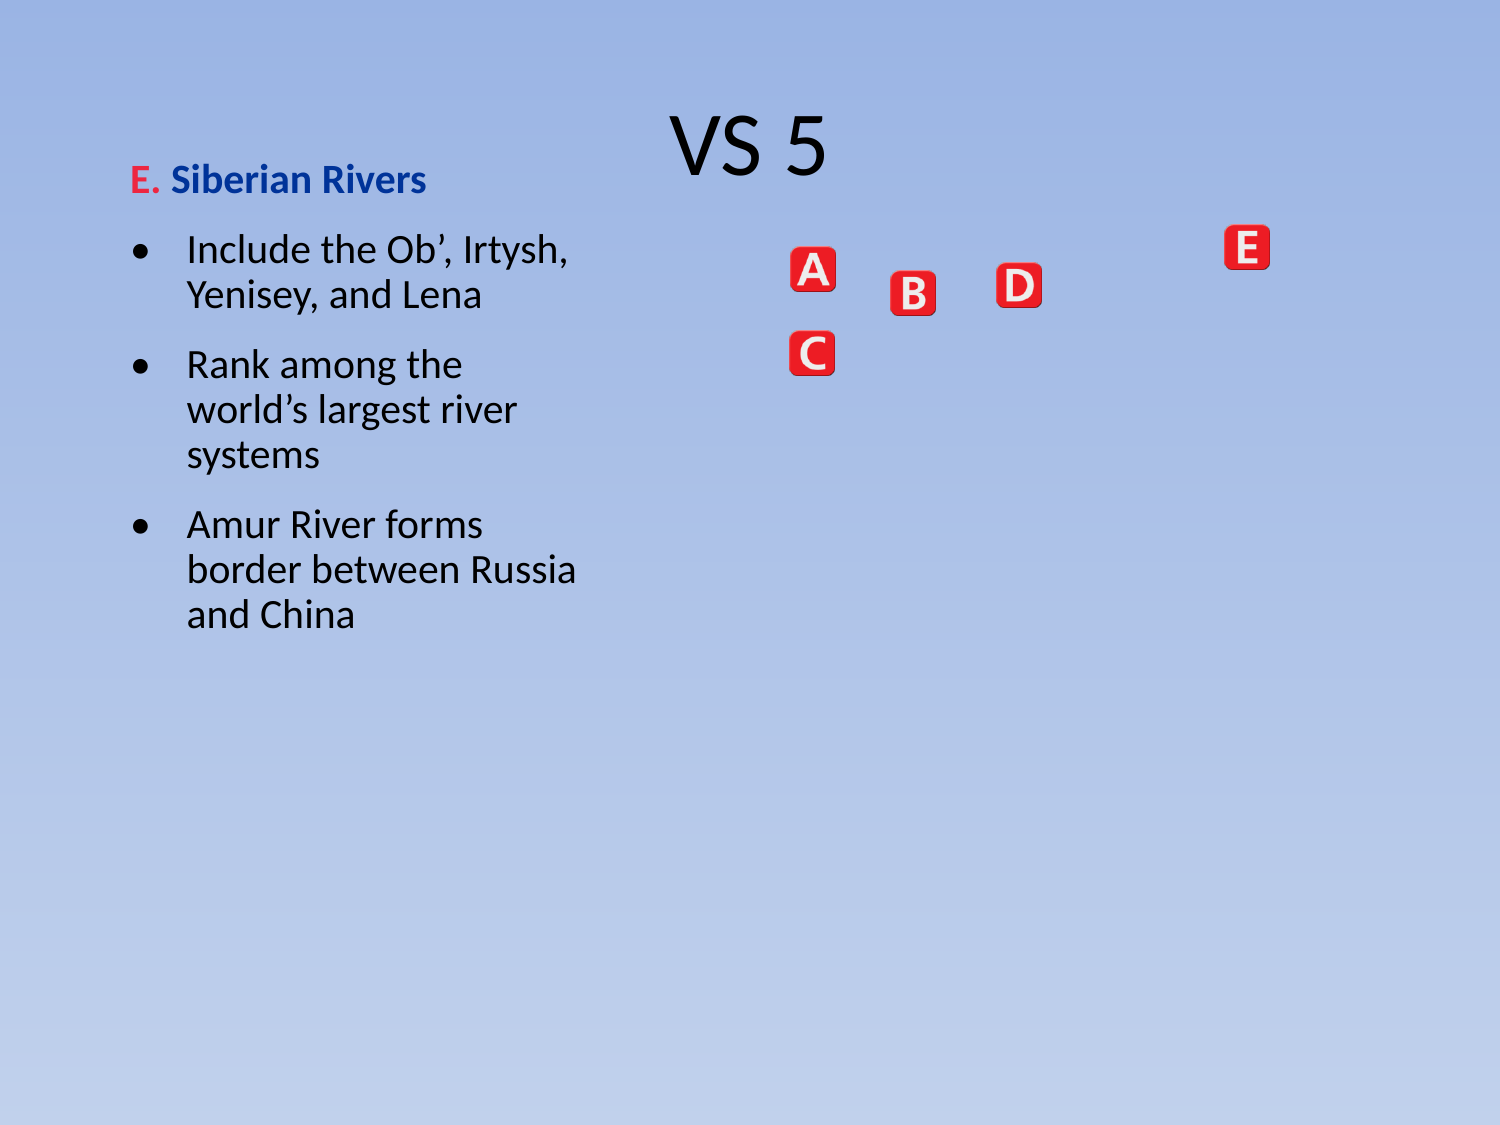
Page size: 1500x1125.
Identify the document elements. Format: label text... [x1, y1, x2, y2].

text_box E. Siberian Rivers • Include the Ob’, Irtysh, Yenisey, and Lena • Rank among the world’s largest river systems • Amur River forms border between Russia and China [115, 150, 596, 842]
title VS 5 [75, 45, 1425, 233]
picture [788, 330, 835, 377]
picture [996, 261, 1042, 308]
picture [890, 270, 936, 316]
picture [790, 246, 836, 292]
picture [1224, 224, 1270, 271]
